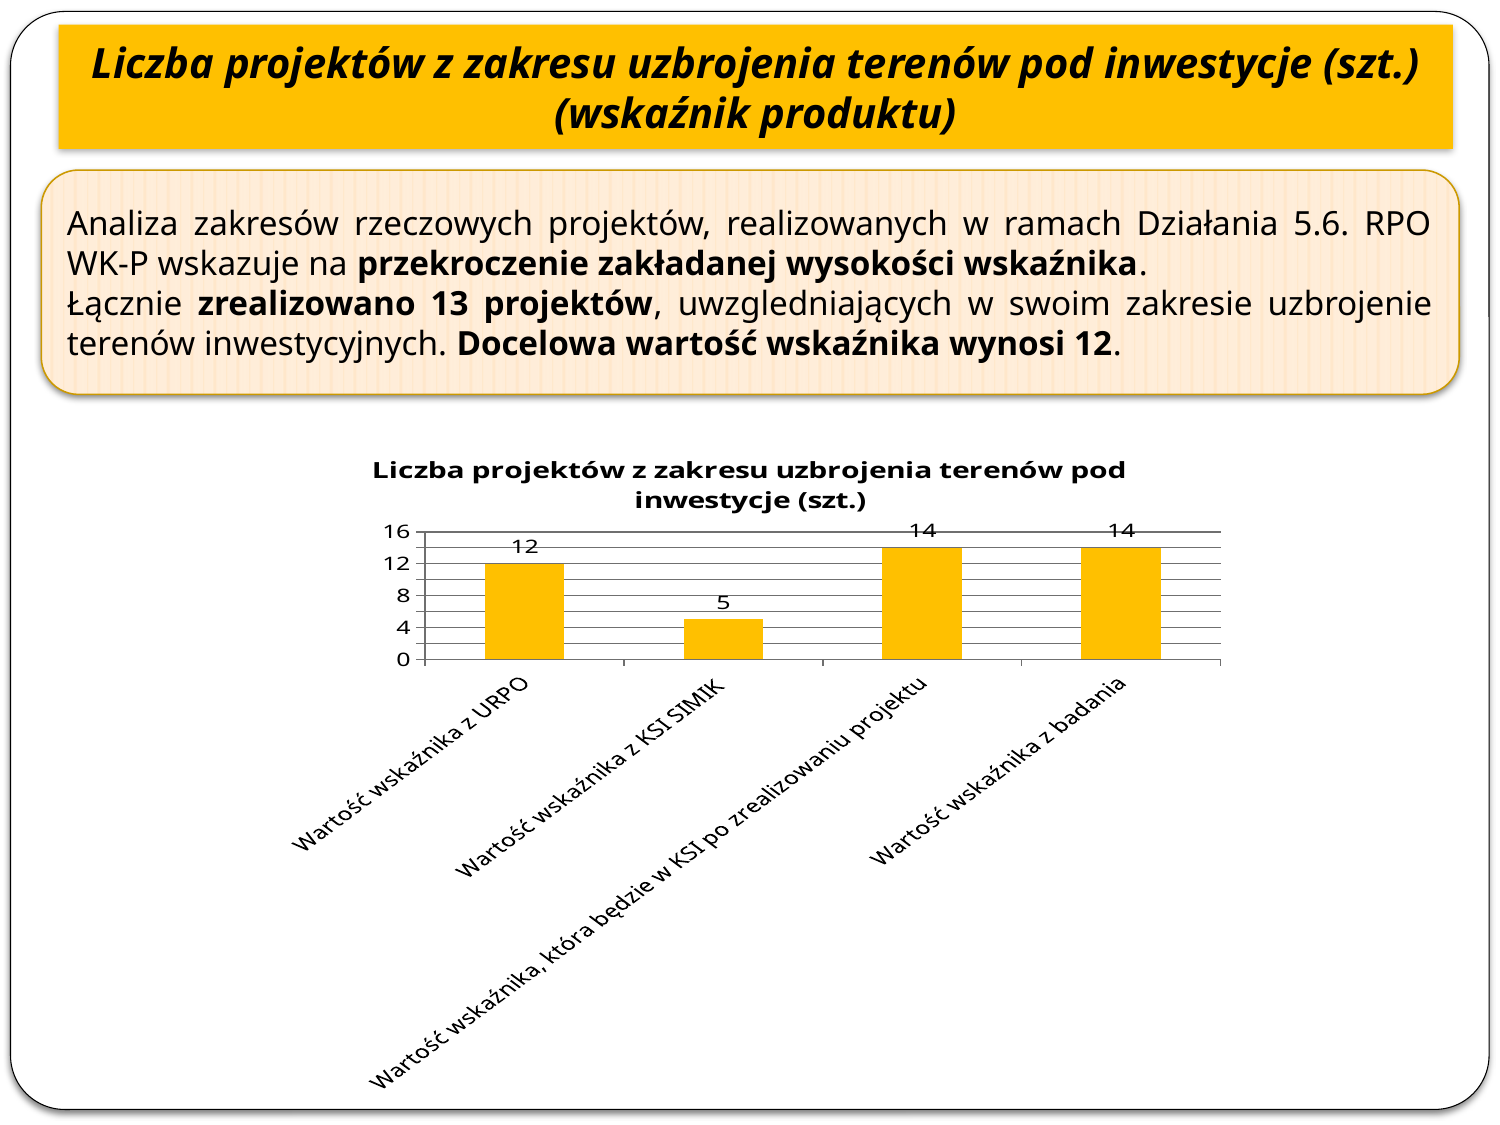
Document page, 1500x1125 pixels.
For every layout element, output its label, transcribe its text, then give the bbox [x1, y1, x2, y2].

chart [259, 432, 1241, 1096]
text_box [374, 282, 1125, 342]
text_box Analiza zakresów rzeczowych projektów, realizowanych w ramach Działania 5.6. RPO WK-P wskazuje na przekroczenie zakładanej wysokości wskaźnika. Łącznie zrealizowano 13 projektów, uwzgledniających w swoim zakresie uzbrojenie terenów inwestycyjnych. Docelowa wartość wskaźnika wynosi 12. [40, 169, 1461, 396]
text_box Liczba projektów z zakresu uzbrojenia terenów pod inwestycje (szt.) (wskaźnik produktu) [58, 24, 1453, 149]
